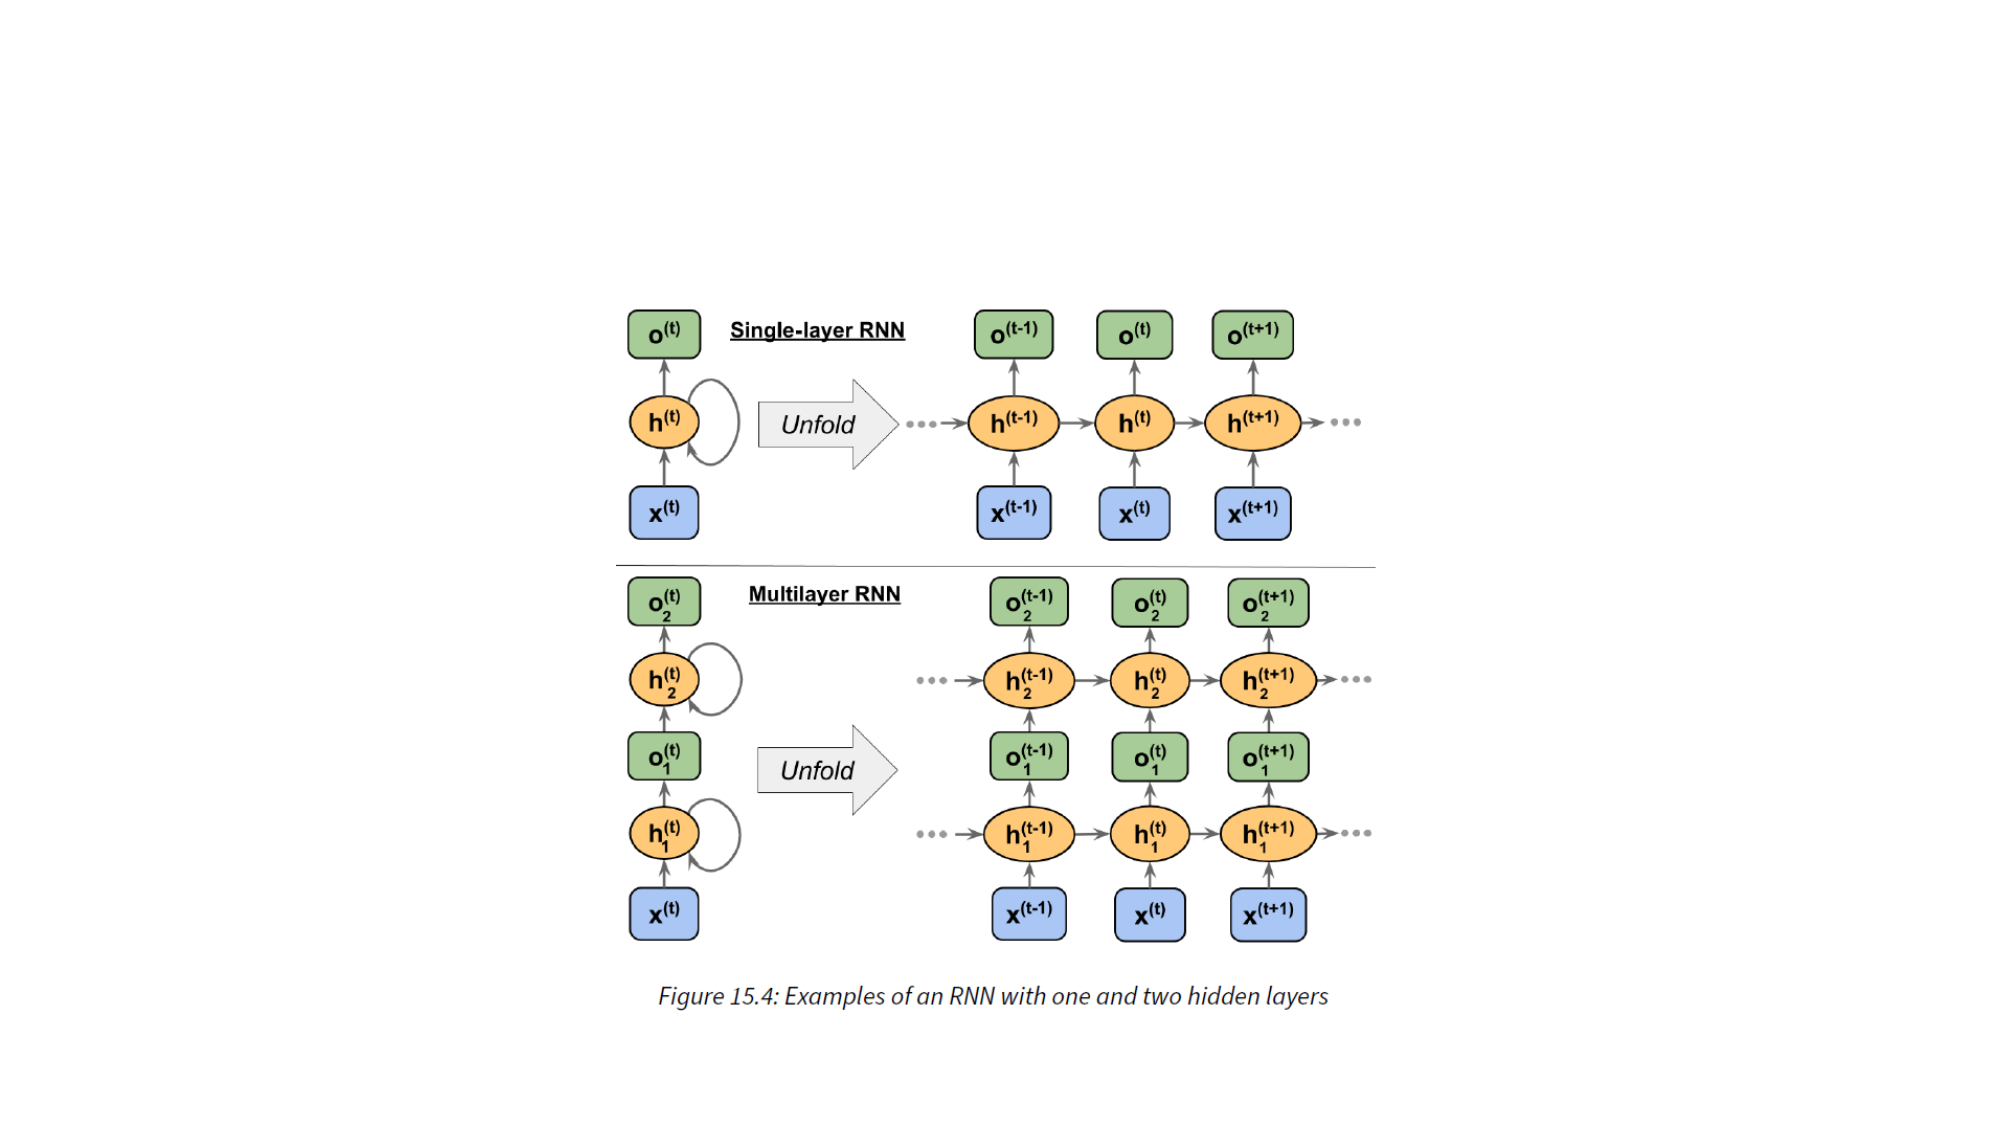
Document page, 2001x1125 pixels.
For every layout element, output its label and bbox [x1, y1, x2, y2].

list [616, 299, 1383, 1014]
